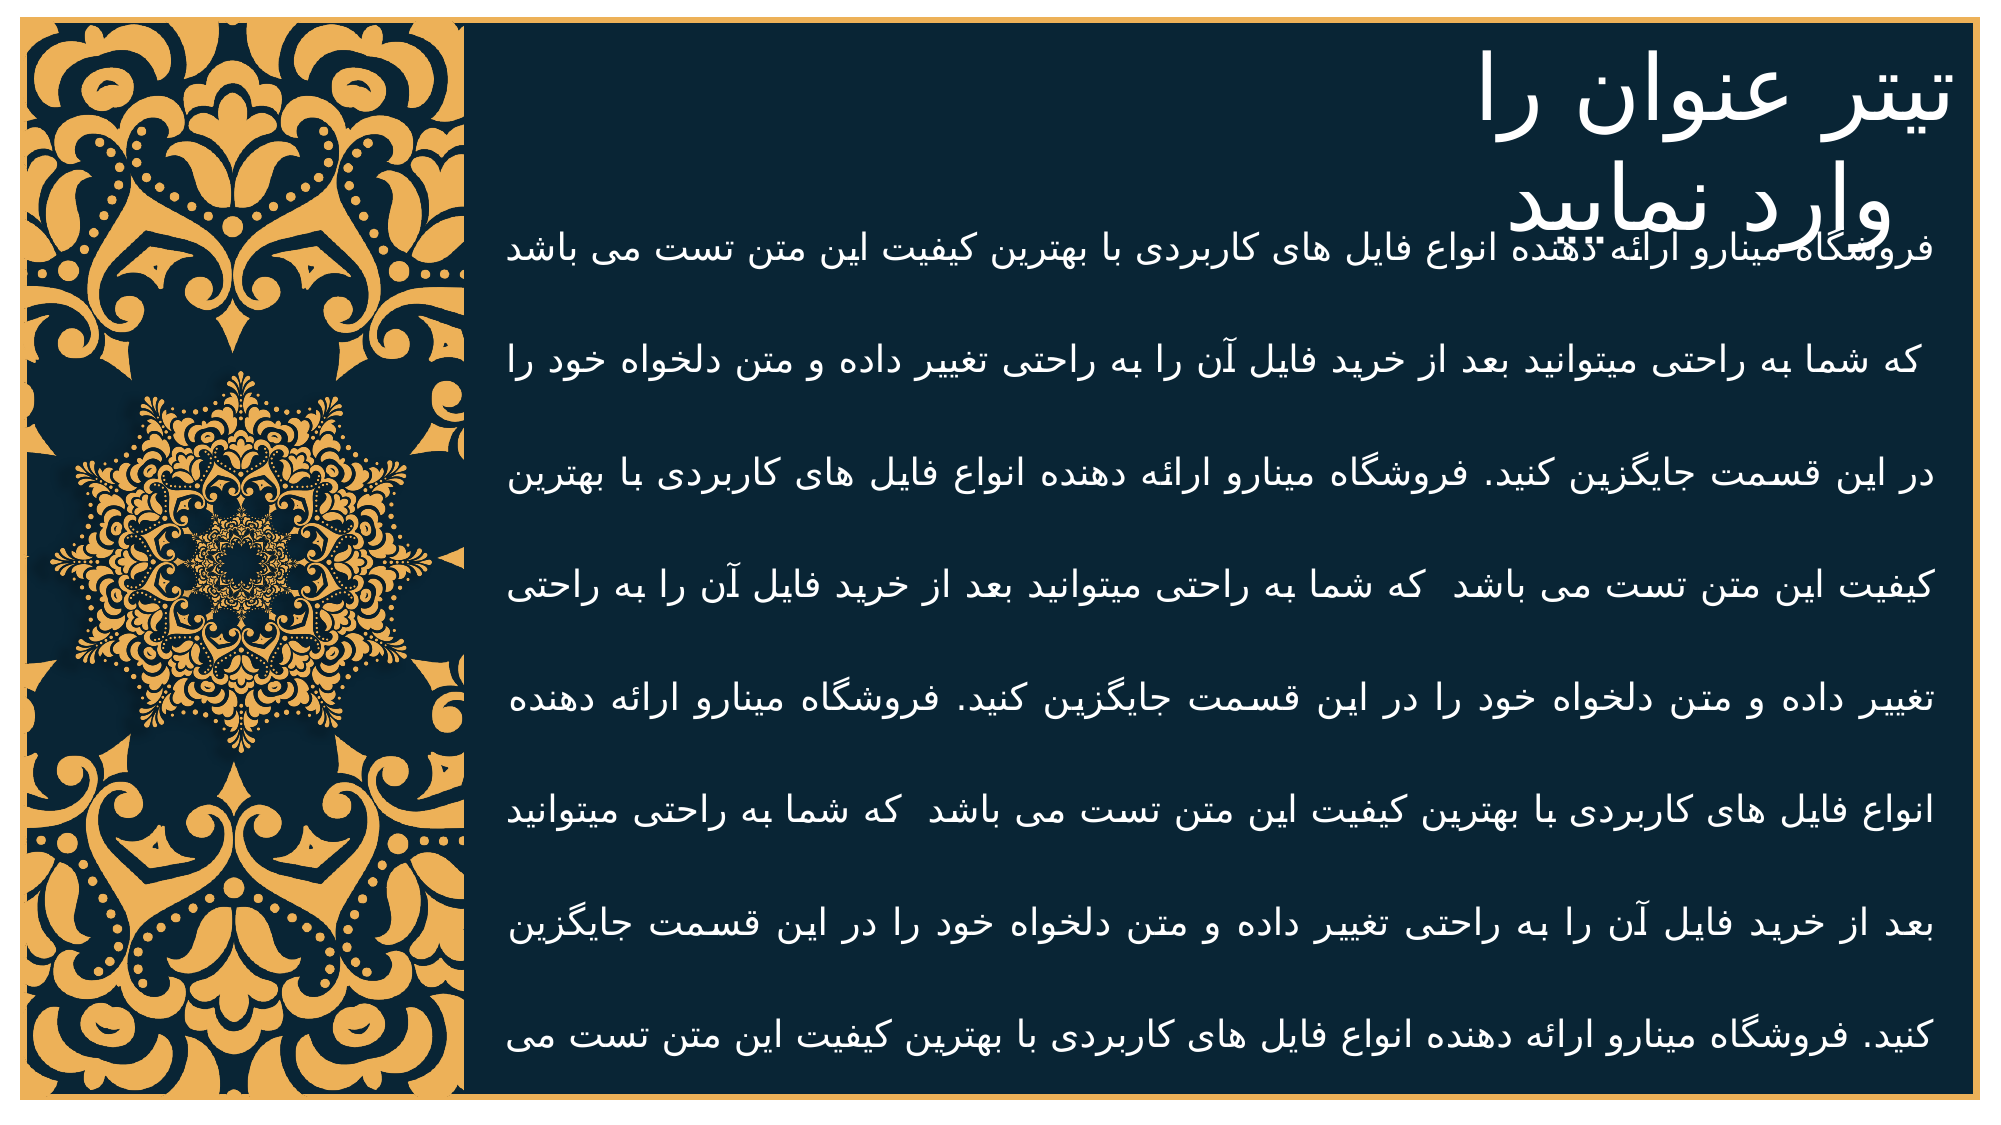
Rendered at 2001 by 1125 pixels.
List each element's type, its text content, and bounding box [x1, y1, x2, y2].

text_box فروشگاه مینارو ارائه دهنده انواع فایل های کاربردی با بهترین کیفیت این متن تست می باشد که شما به راحتی میتوانید بعد از خرید فایل آن را به راحتی تغییر داده و متن دلخواه خود را در این قسمت جایگزین کنید. فروشگاه مینارو ارائه دهنده انواع فایل های کاربردی با بهترین کیفیت این متن تست می باشد که شما به راحتی میتوانید بعد از خرید فایل آن را به راحتی تغییر داده و متن دلخواه خود را در این قسمت جایگزین کنید. فروشگاه مینارو ارائه دهنده انواع فایل های کاربردی با بهترین کیفیت این متن تست می باشد که شما به راحتی میتوانید بعد از خرید فایل آن را به راحتی تغییر داده و متن دلخواه خود را در این قسمت جایگزین کنید. فروشگاه مینارو ارائه دهنده انواع فایل های کاربردی با بهترین کیفیت این متن تست می باشد که شما به راحتی میتوانید بعد از خرید فایل آن را به راحتی تغییر داده و متن دلخواه خود را در این قسمت جایگزین کنید. فروشگاه مینارو ارائه دهنده انواع فایل های کاربردی با بهترین کیفیت این متن تست می باشد که شما به راحتی میتوانید بعد از خرید فایل آن را به راحتی تغییر داده و متن دلخواه خود را در این قسمت جایگزین کنید. فروشگاه مینارو ارائه دهنده انواع فایل های کاربردی با بهترین کیفیت این متن تست می باشد که شما به راحتی میتوانید بعد از خرید فایل آن را به راحتی تغییر داده و متن دلخواه خود را در این قسمت جایگزین کنید. [490, 148, 1950, 1125]
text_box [23, 21, 464, 1097]
text_box تیتر عنوان را وارد نمایید [1455, 21, 1977, 257]
